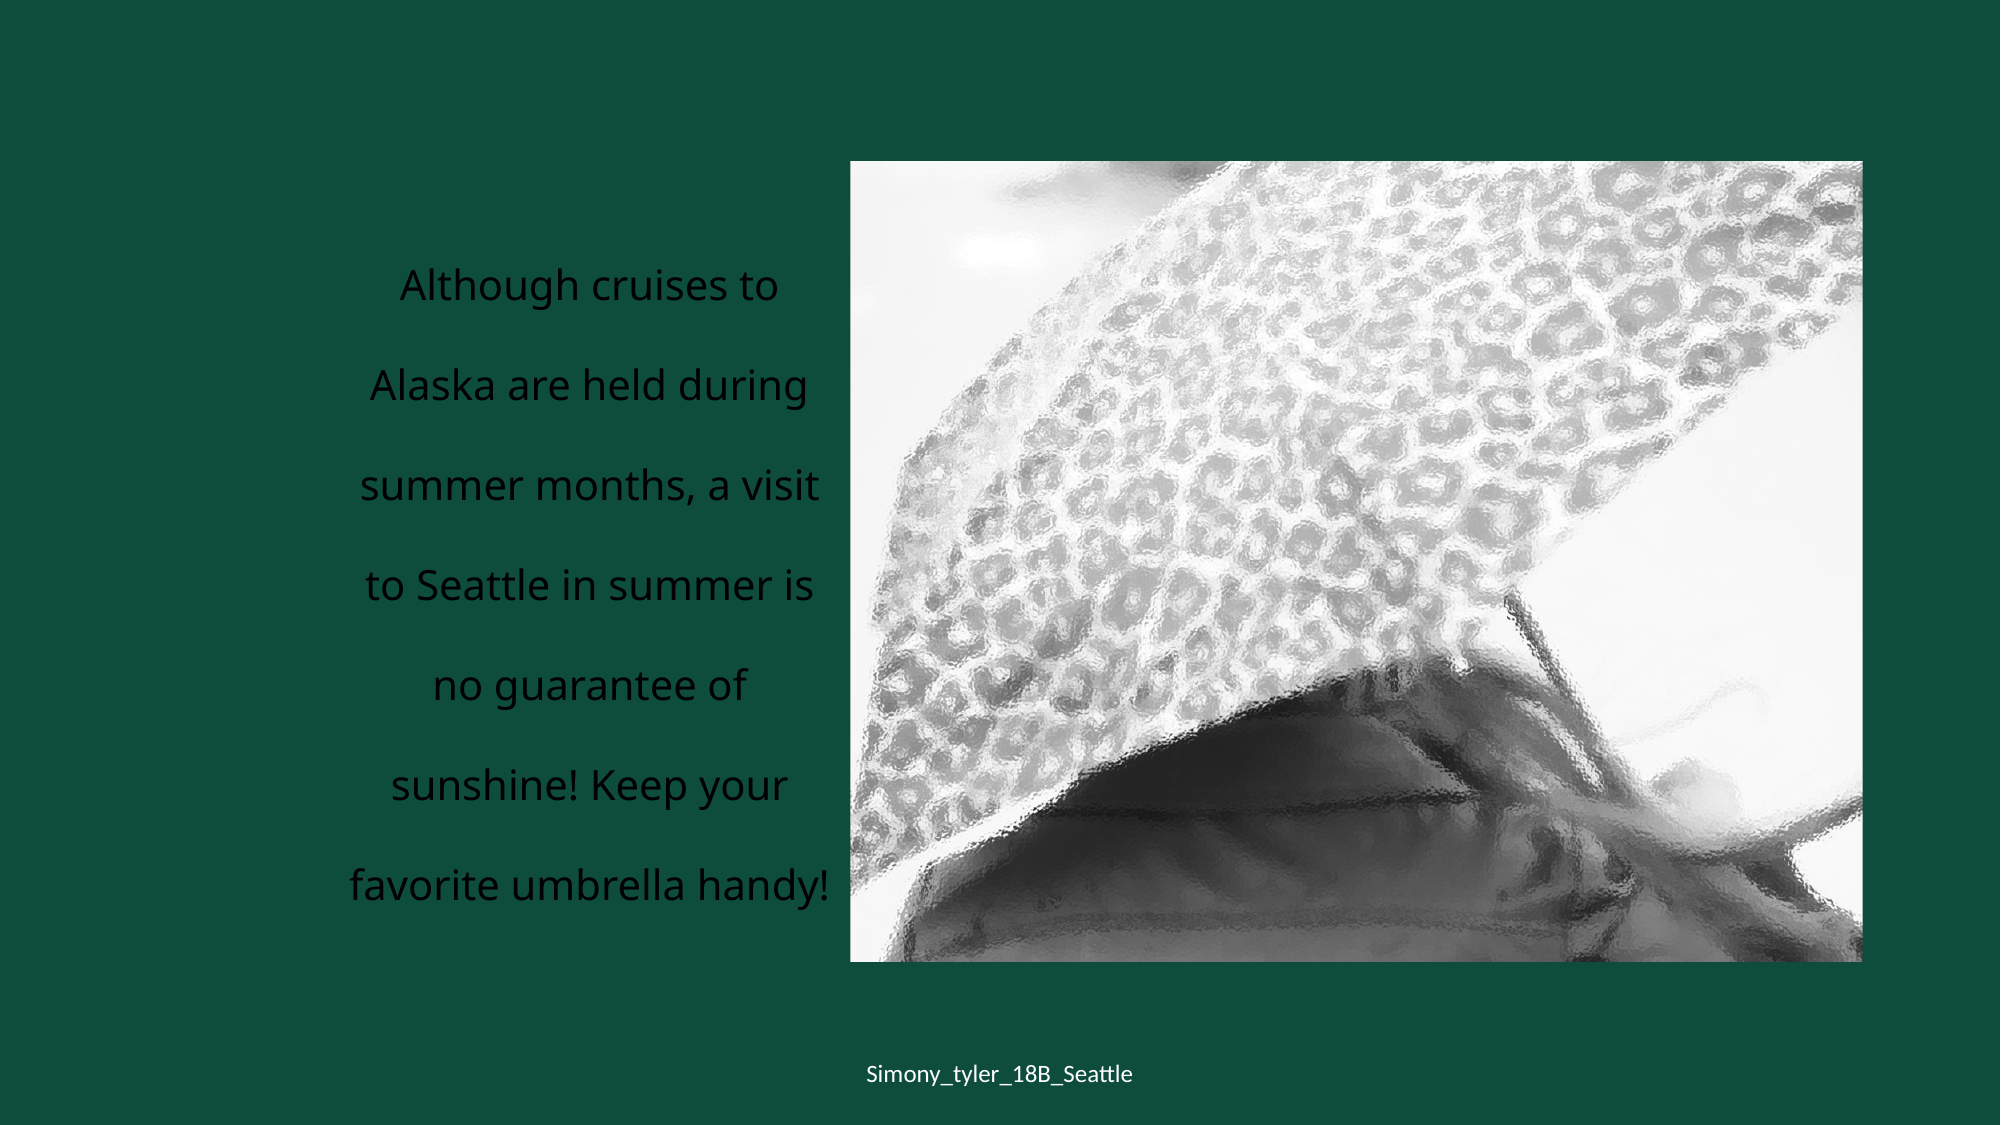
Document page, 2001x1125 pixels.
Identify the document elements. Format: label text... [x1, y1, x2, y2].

title Although cruises to Alaska are held during summer months, a visit to Seattle in summer is no guarantee of sunshine! Keep your favorite umbrella handy! [329, 158, 851, 959]
picture [850, 161, 1863, 962]
footer Simony_tyler_18B_Seattle [662, 1042, 1338, 1103]
